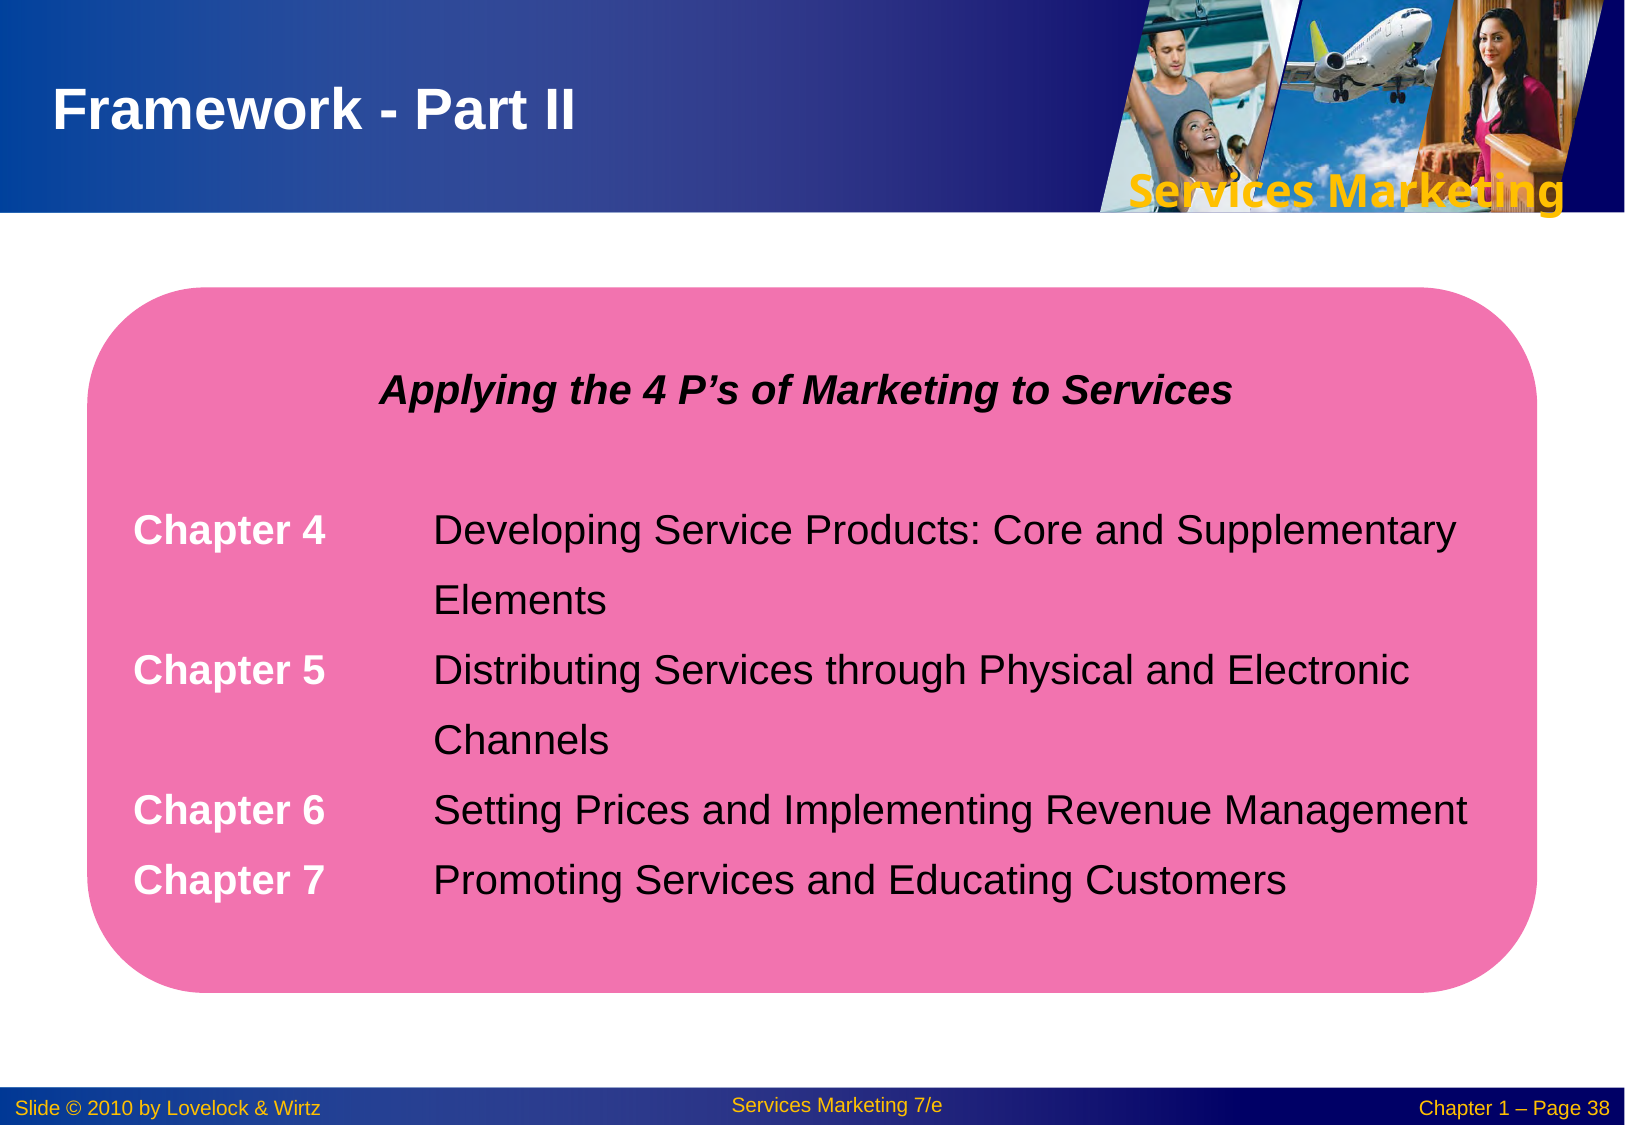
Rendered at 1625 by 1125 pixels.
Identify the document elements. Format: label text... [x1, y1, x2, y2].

title Framework - Part II [36, 37, 1088, 176]
picture [1100, 0, 1604, 213]
picture [1546, 187, 1556, 202]
picture [1162, 186, 1172, 192]
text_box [86, 287, 1538, 994]
